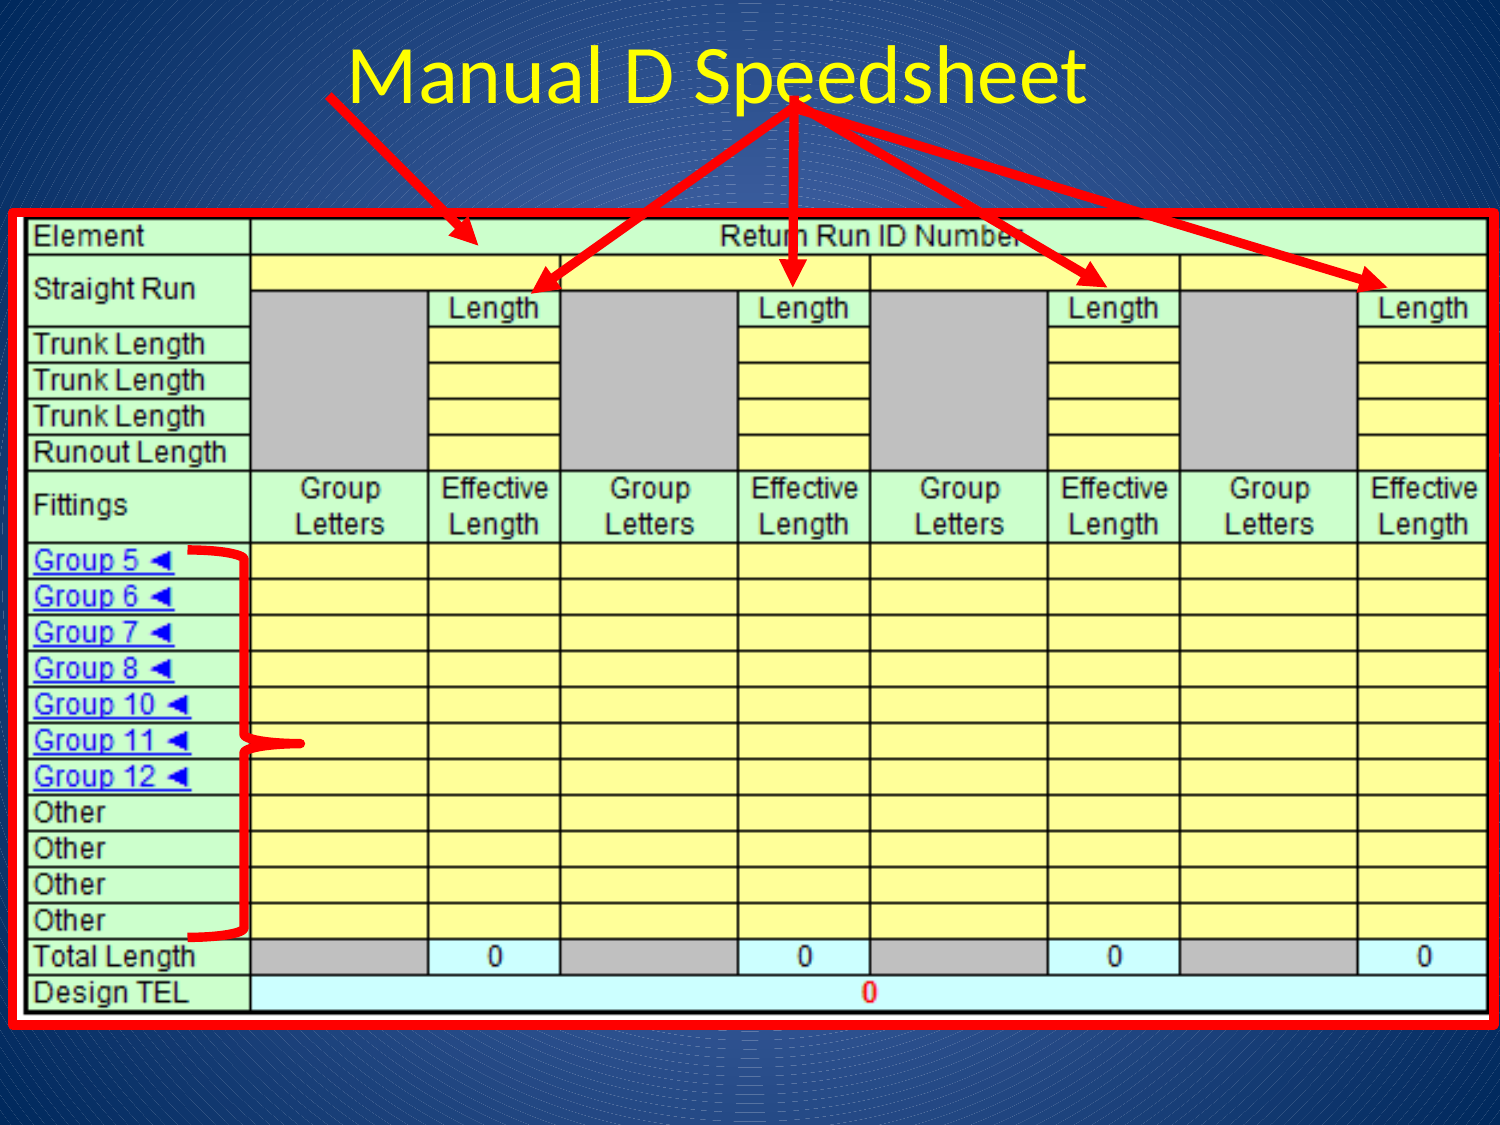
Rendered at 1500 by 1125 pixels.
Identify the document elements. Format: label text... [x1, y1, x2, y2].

picture [12, 212, 1495, 1026]
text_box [1113, 107, 1388, 288]
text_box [328, 95, 479, 246]
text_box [530, 107, 794, 294]
text_box Manual D Speedsheet [331, 12, 1104, 128]
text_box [792, 101, 1108, 288]
